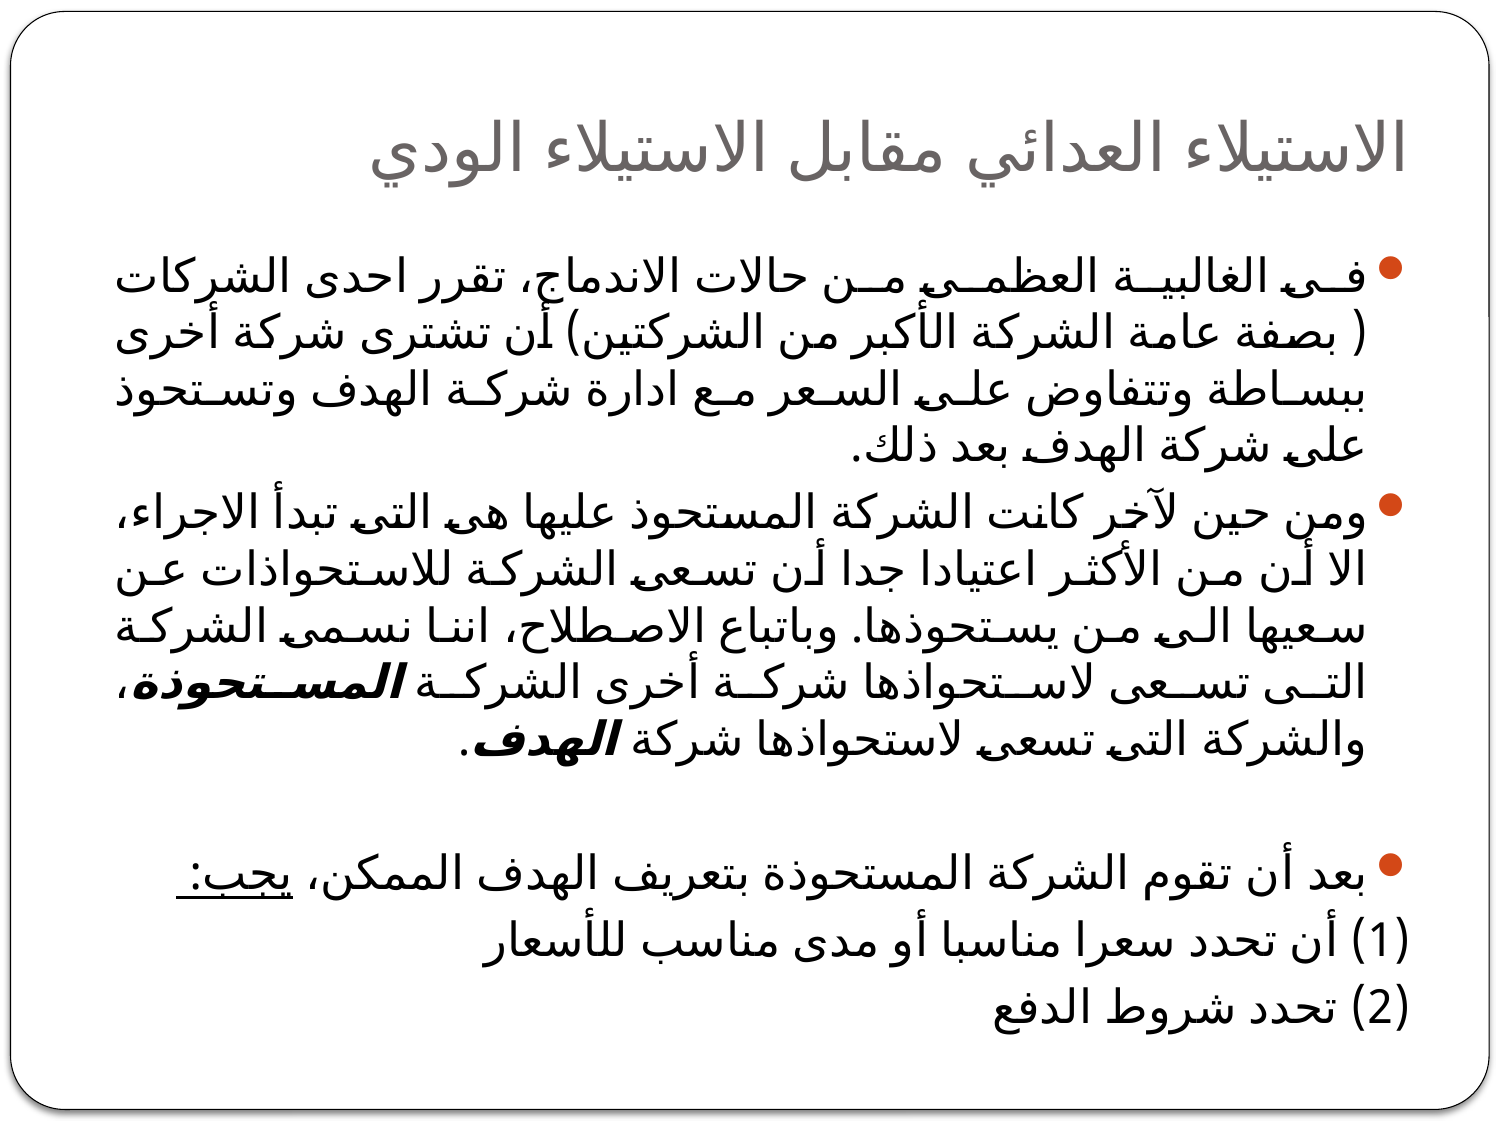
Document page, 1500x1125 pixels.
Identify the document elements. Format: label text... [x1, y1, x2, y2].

title الاستيلاء العدائي مقابل الاستيلاء الودي [150, 45, 1425, 200]
list فى الغالبية العظمى من حالات الاندماج، تقرر احدى الشركات ( بصفة عامة الشركة الأكبر من الشركتين) أن تشترى شركة أخرى ببساطة وتتفاوض على السعر مع ادارة شركة الهدف وتستحوذ على شركة الهدف بعد ذلك. ومن حين لآخر كانت الشركة المستحوذ عليها هى التى تبدأ الاجراء، الا أن من الأكثر اعتيادا جدا أن تسعى الشركة للاستحواذات عن سعيها الى من يستحوذها. وباتباع الاصطلاح، اننا نسمى الشركة التى تسعى لاستحواذها شركة أخرى الشركة المستحوذة، والشركة التى تسعى لاستحواذها شركة الهدف. بعد أن تقوم الشركة المستحوذة بتعريف الهدف الممكن، يجب: (1) أن تحدد سعرا مناسبا أو مدى مناسب للأسعار (2) تحدد شروط الدفع [99, 237, 1425, 1050]
